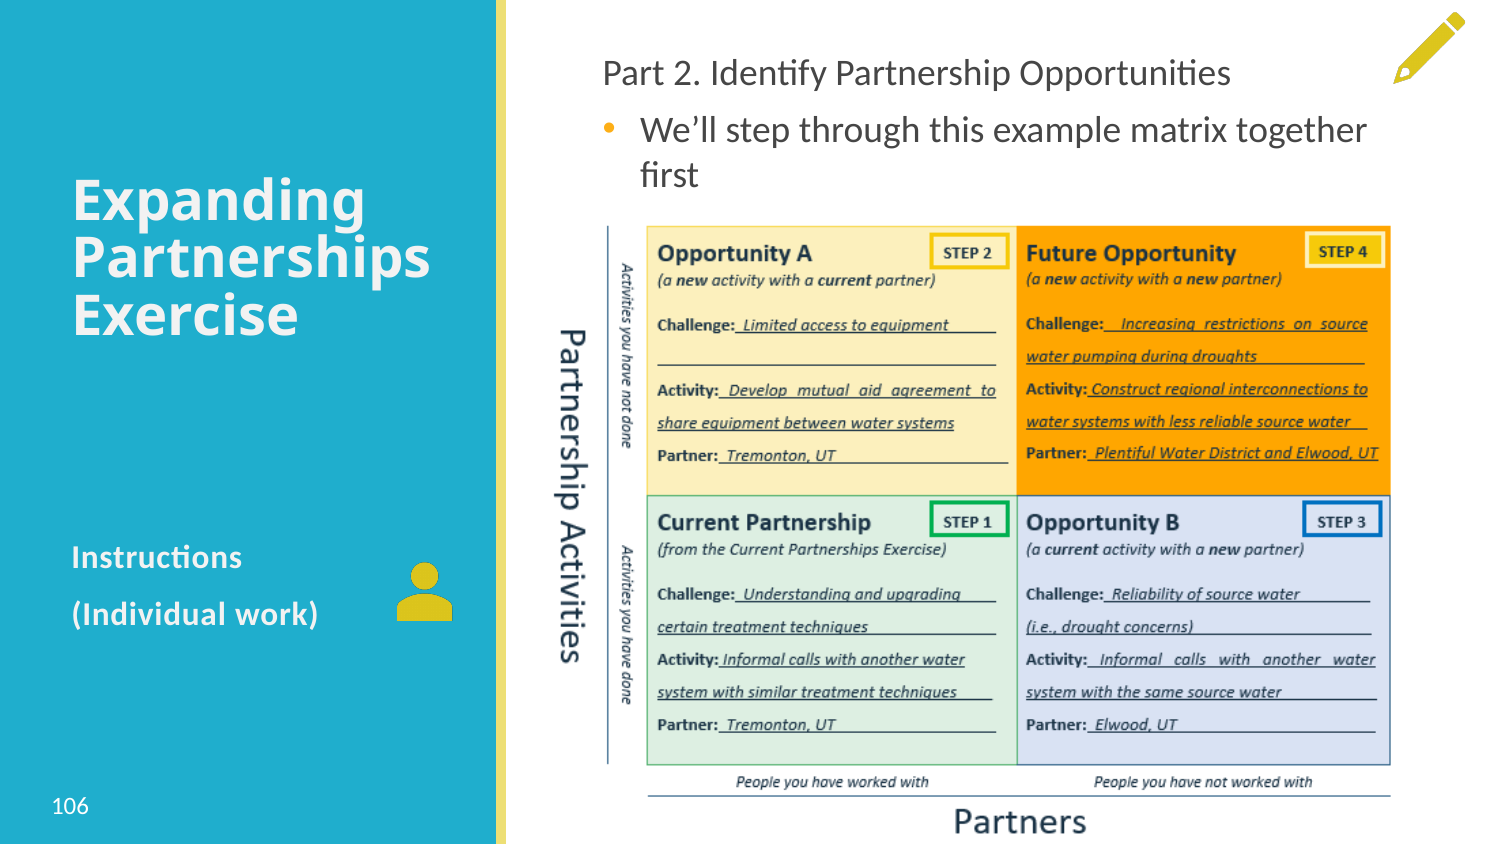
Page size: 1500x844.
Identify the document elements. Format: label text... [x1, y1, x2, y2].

picture [383, 550, 466, 633]
list Instructions (Individual work) [56, 532, 451, 780]
title Expanding Partnerships Exercise [56, 73, 451, 355]
list Part 2. Identify Partnership Opportunities We’ll step through this example matrix together first [587, 40, 1430, 717]
slide_number 106 [16, 782, 124, 828]
picture [545, 218, 1407, 844]
picture [1386, 5, 1472, 91]
